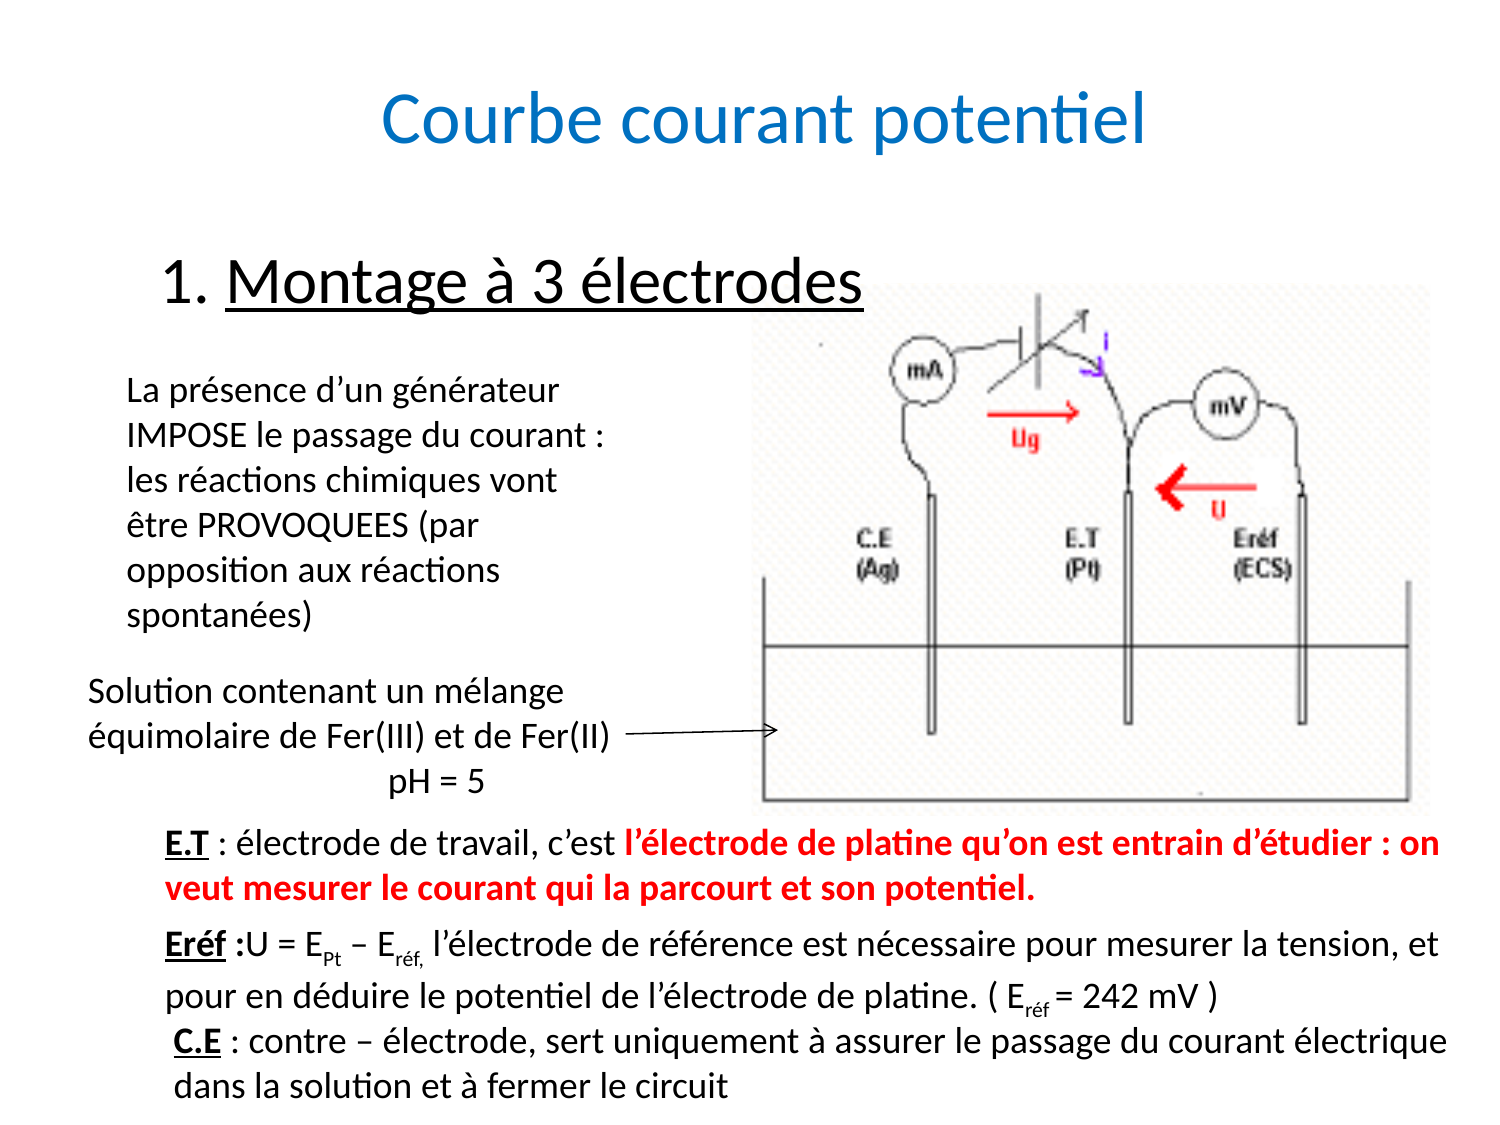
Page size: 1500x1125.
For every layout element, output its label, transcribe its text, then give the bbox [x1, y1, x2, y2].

text_box Courbe courant potentiel [366, 60, 1163, 166]
text_box E.T : électrode de travail, c’est l’électrode de platine qu’on est entrain d’étudier : on veut mesurer le courant qui la parcourt et son potentiel. [0, 810, 1483, 912]
text_box 1. Montage à 3 électrodes [144, 229, 880, 325]
text_box La présence d’un générateur IMPOSE le passage du courant : les réactions chimiques vont être PROVOQUEES (par opposition aux réactions spontanées) [111, 357, 635, 643]
text_box Solution contenant un mélange équimolaire de Fer(III) et de Fer(II) pH = 5 [73, 659, 626, 809]
picture [751, 283, 1431, 816]
text_box Eréf :U = EPt – Eréf, l’électrode de référence est nécessaire pour mesurer la tension, et pour en déduire le potentiel de l’électrode de platine. ( Eréf = 242 mV ) [0, 912, 1483, 1030]
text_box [628, 729, 779, 735]
text_box C.E : contre – électrode, sert uniquement à assurer le passage du courant électrique dans la solution et à fermer le circuit [8, 1008, 1492, 1113]
